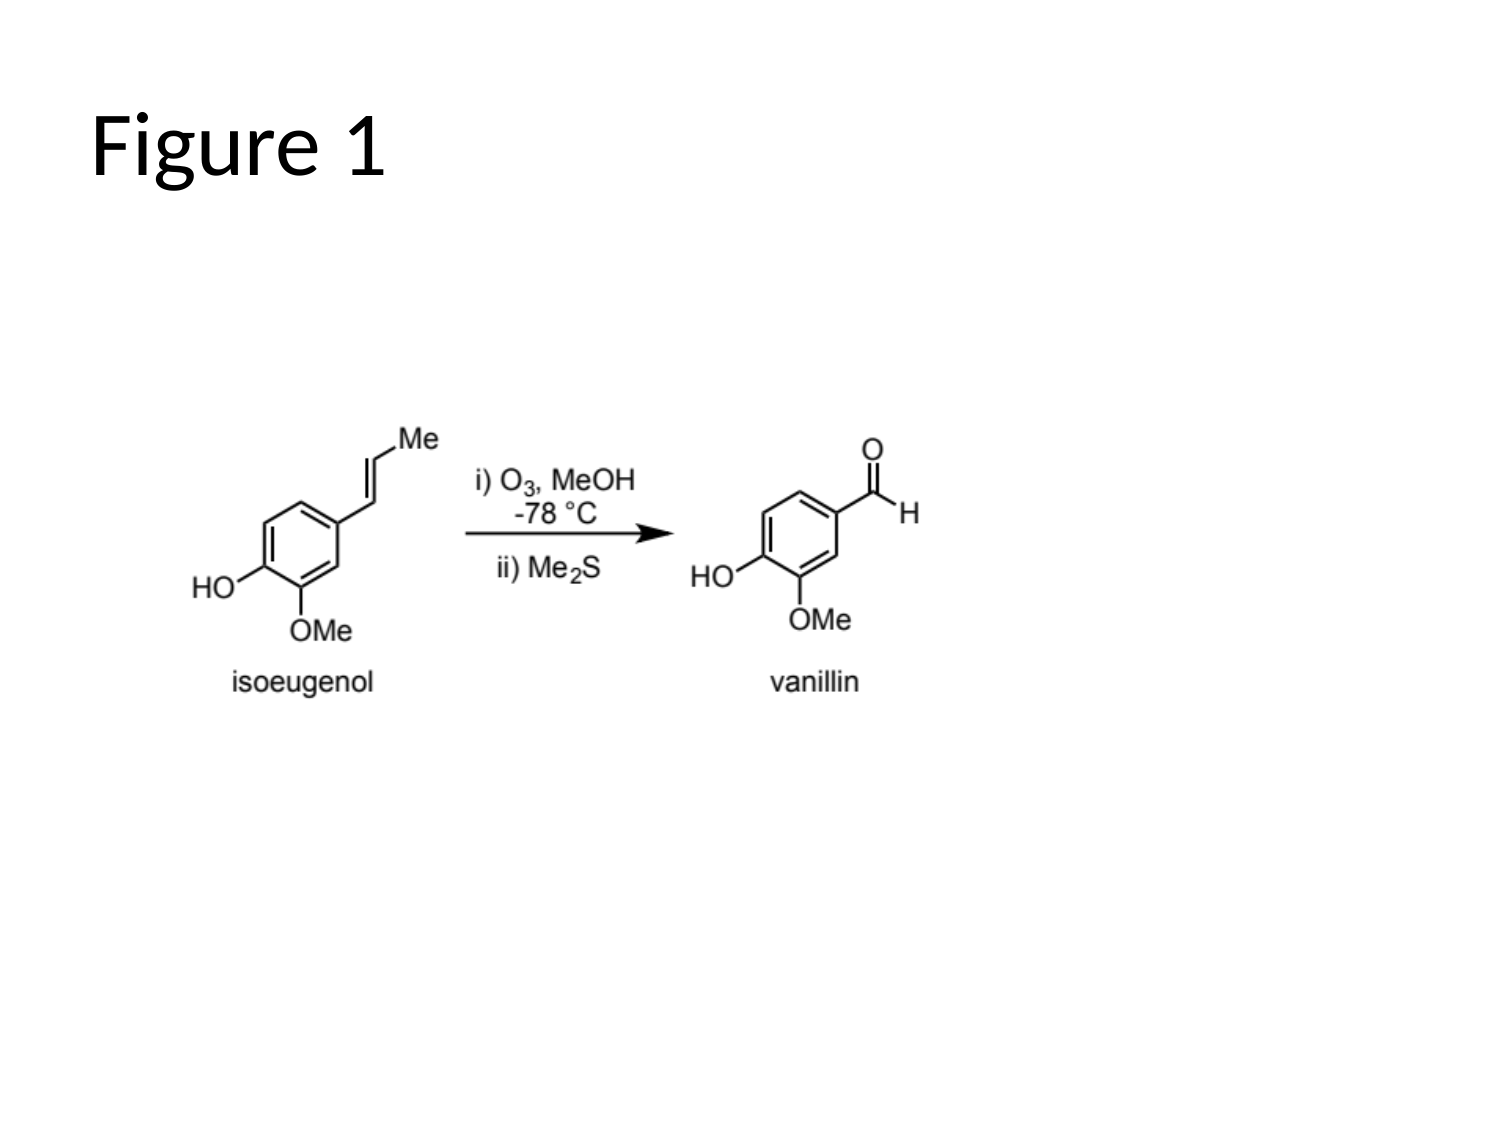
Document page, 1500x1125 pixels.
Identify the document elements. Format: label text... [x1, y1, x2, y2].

title Figure 1 [75, 45, 1425, 233]
picture [188, 422, 925, 701]
